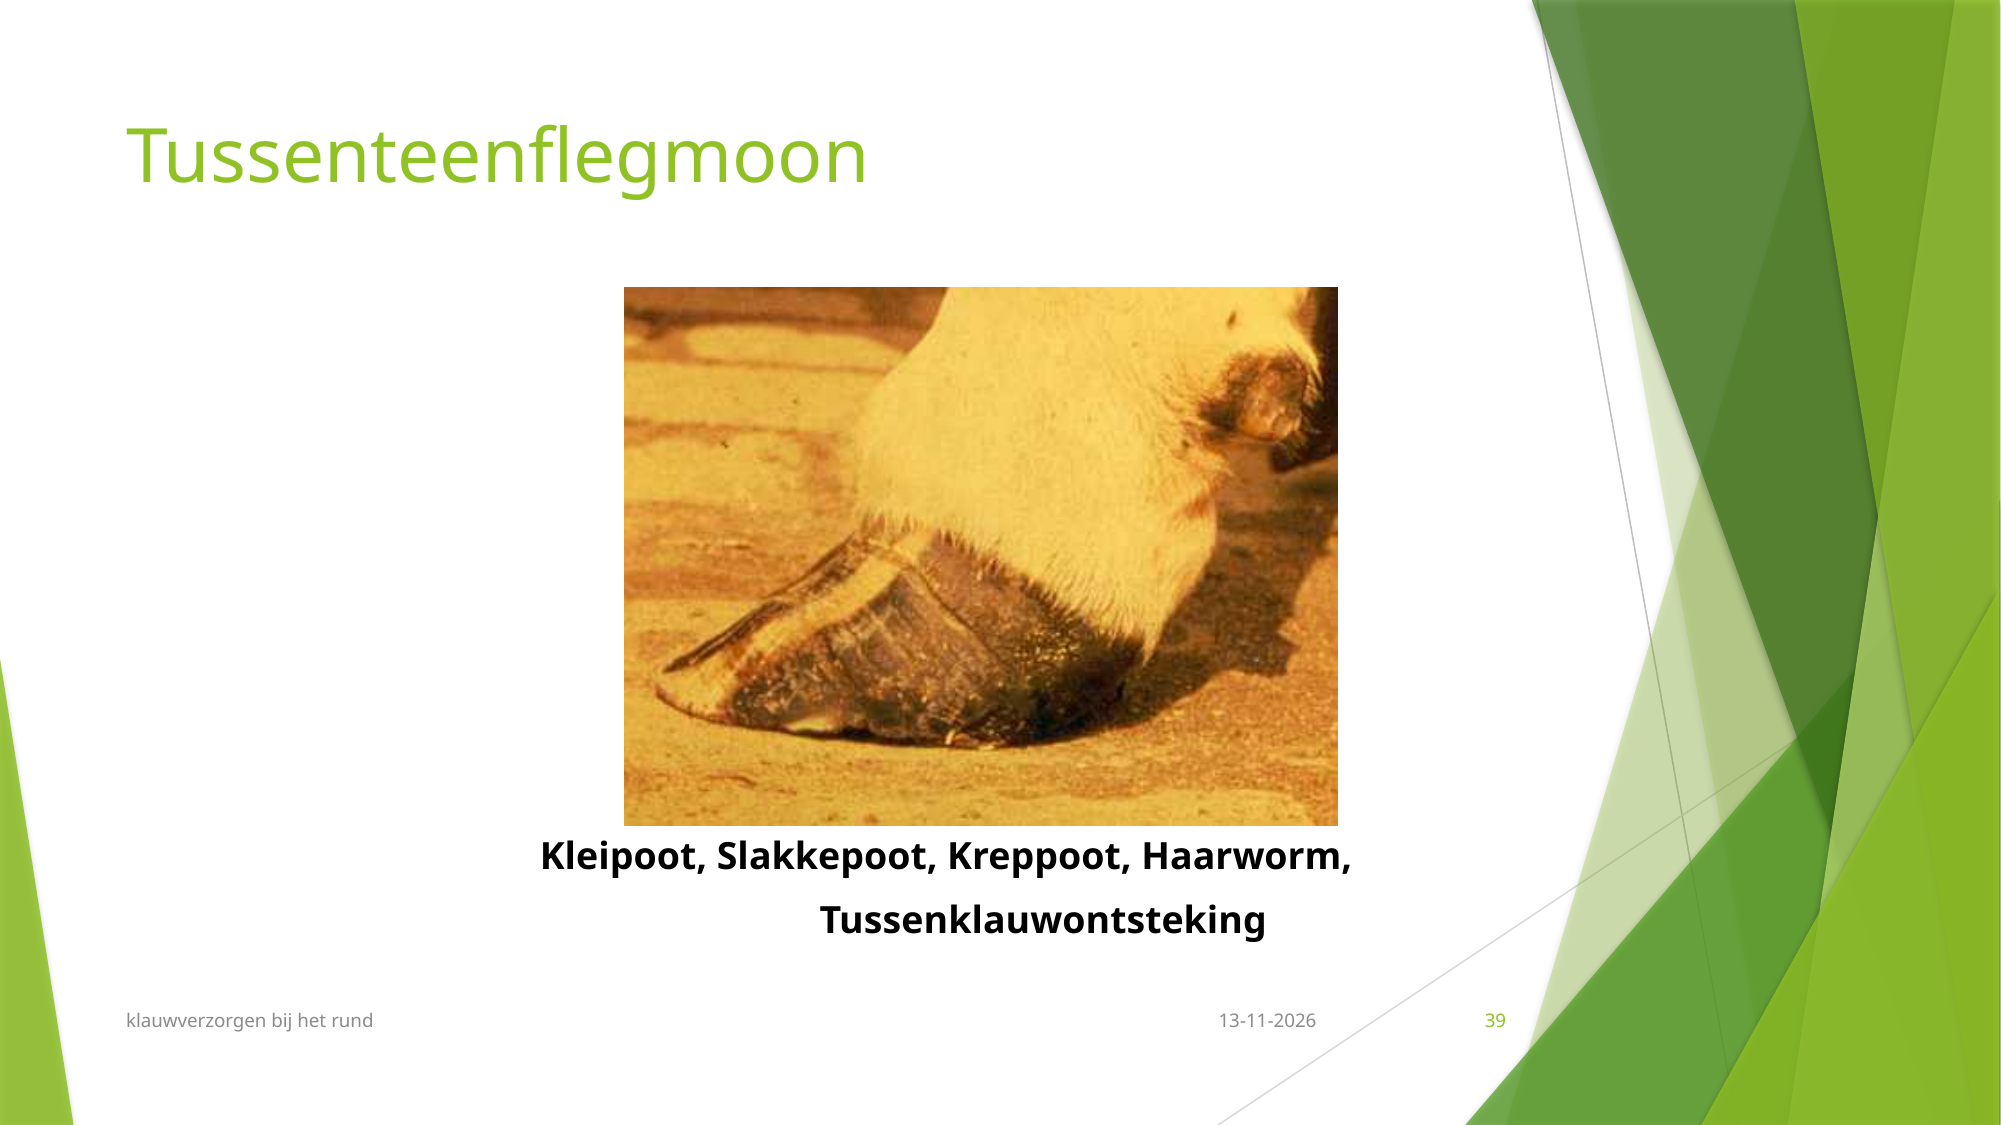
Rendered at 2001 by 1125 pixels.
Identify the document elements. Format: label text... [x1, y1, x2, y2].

footer klauwverzorgen bij het rund [111, 991, 1145, 1051]
picture [624, 286, 1338, 826]
title Tussenteenflegmoon [111, 99, 1522, 317]
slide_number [1181, 991, 1332, 1051]
text_box Kleipoot, Slakkepoot, Kreppoot, Haarworm, Tussenklauwontsteking [524, 824, 1563, 949]
slide_number 39 [1409, 991, 1522, 1051]
